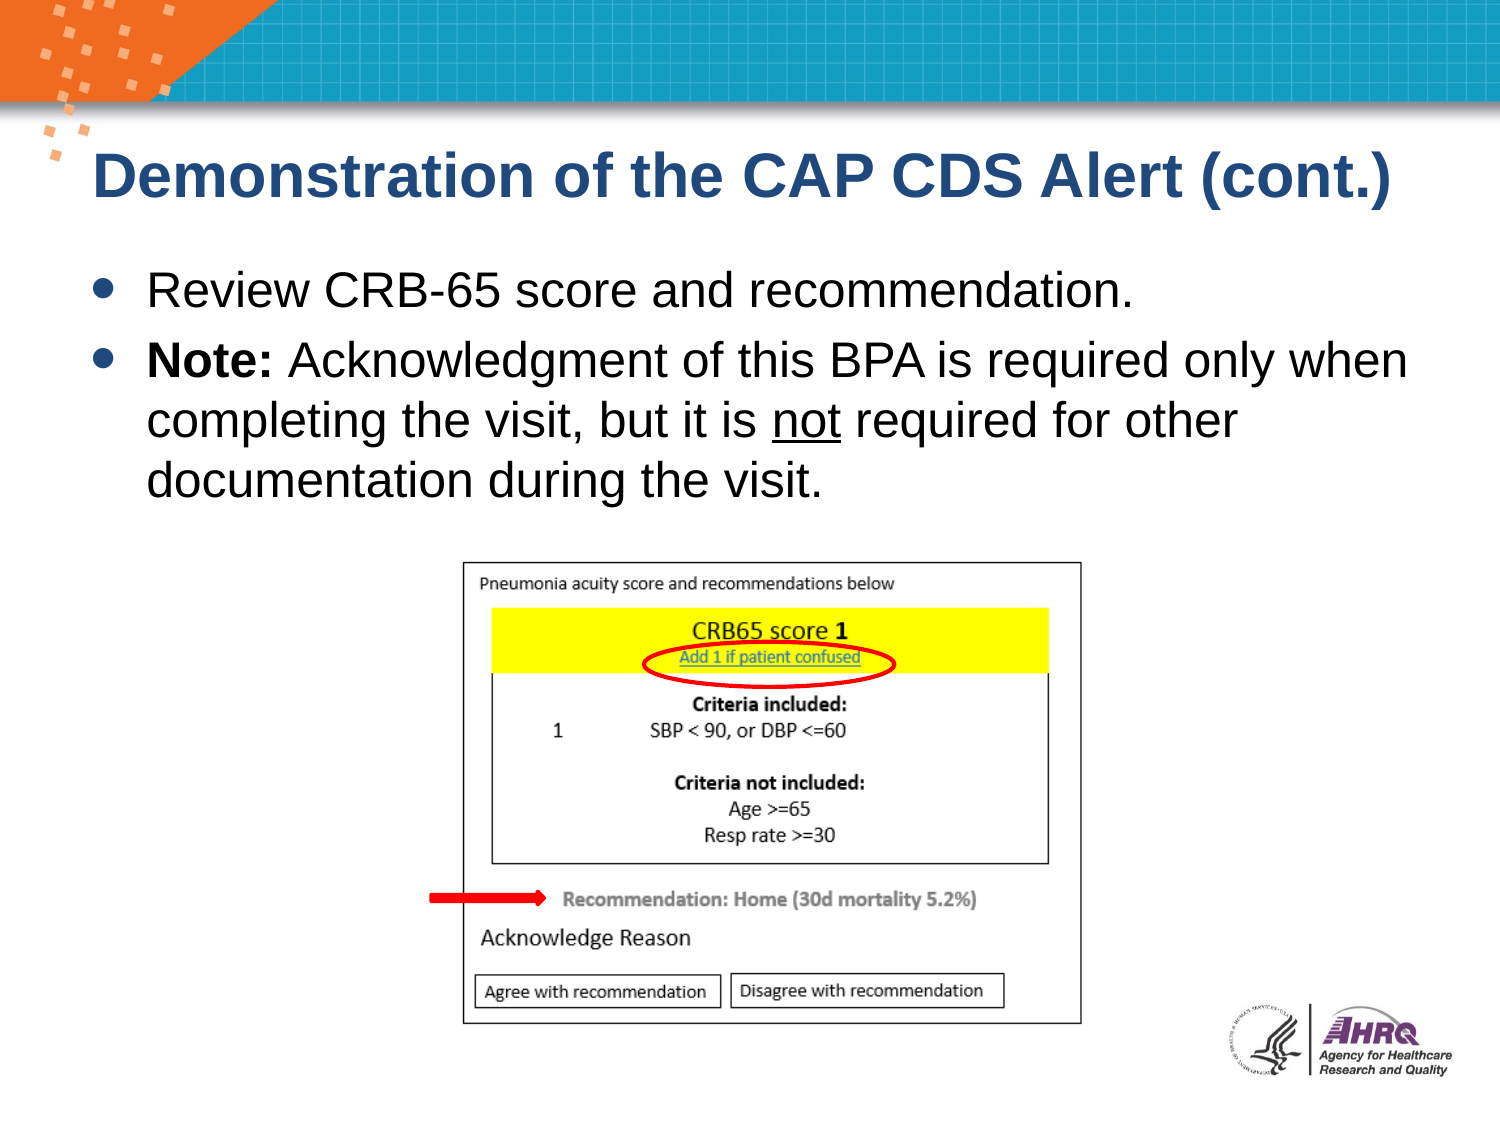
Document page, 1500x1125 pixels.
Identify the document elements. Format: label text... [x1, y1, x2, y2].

list Review CRB-65 score and recommendation. Note: Acknowledgment of this BPA is required only when completing the visit, but it is not required for other documentation during the visit. [75, 249, 1475, 543]
picture [1224, 999, 1457, 1081]
picture [449, 549, 1087, 1032]
text_box [429, 892, 444, 904]
picture [0, 0, 1500, 168]
title Demonstration of the CAP CDS Alert (cont.) [37, 125, 1450, 227]
